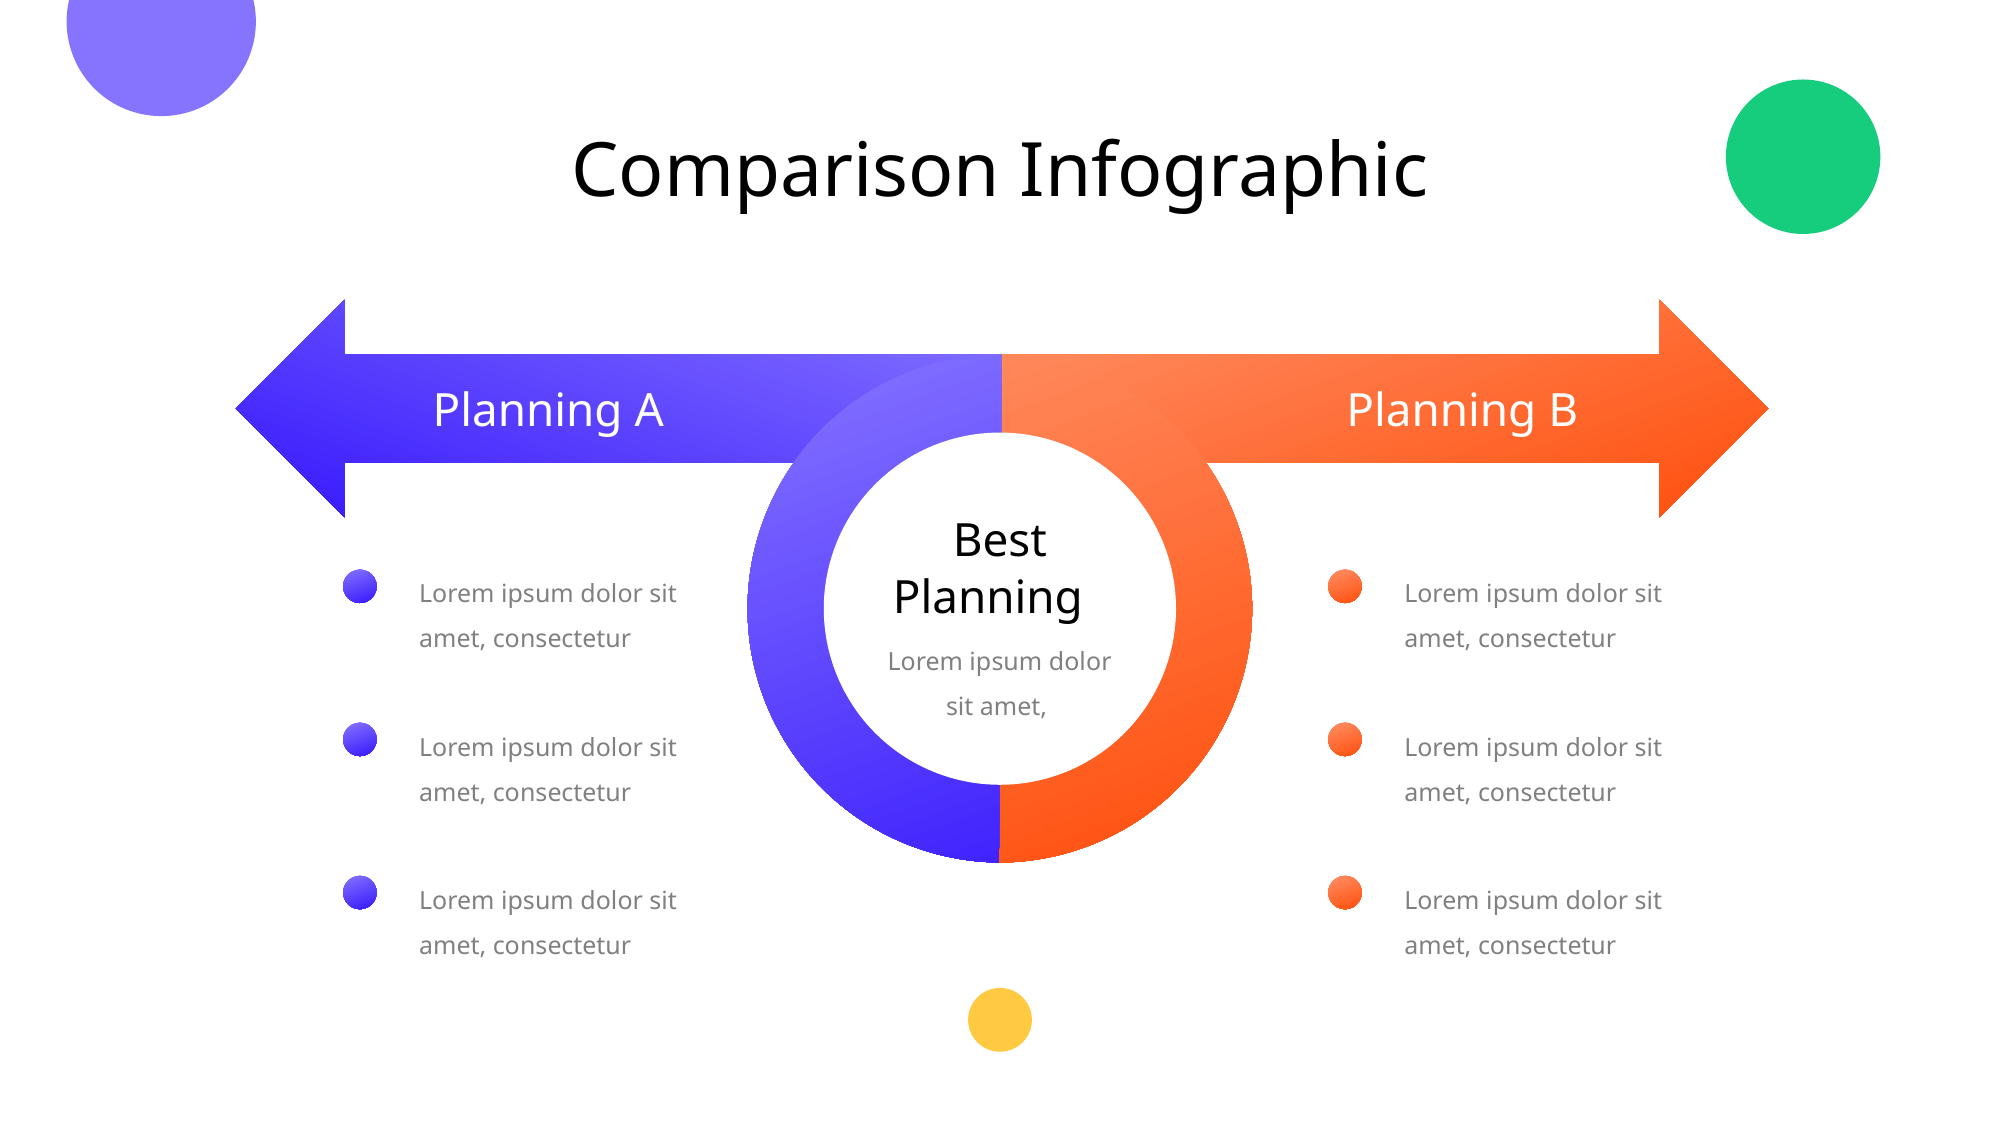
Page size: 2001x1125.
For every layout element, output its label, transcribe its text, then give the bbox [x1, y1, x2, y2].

text_box [65, 0, 257, 118]
text_box [1000, 353, 1254, 864]
title Comparison Infographic [137, 59, 1863, 278]
text_box [234, 297, 989, 520]
text_box [342, 568, 378, 605]
text_box [822, 494, 1178, 786]
text_box Lorem ipsum dolor sit amet, consectetur [1389, 708, 1718, 814]
text_box [1327, 568, 1363, 605]
text_box Planning B [1287, 370, 1638, 452]
text_box Best Planning [864, 489, 1136, 647]
text_box Lorem ipsum dolor sit amet, consectetur [404, 861, 733, 967]
text_box Lorem ipsum dolor sit amet, [872, 622, 1128, 728]
text_box [1327, 874, 1363, 911]
text_box [869, 431, 1131, 489]
text_box [1724, 78, 1882, 236]
text_box Lorem ipsum dolor sit amet, consectetur [1389, 555, 1718, 661]
text_box [746, 353, 1003, 864]
text_box Lorem ipsum dolor sit amet, consectetur [404, 555, 733, 661]
text_box Lorem ipsum dolor sit amet, consectetur [404, 708, 733, 814]
text_box Planning A [373, 370, 724, 452]
text_box [1327, 721, 1363, 758]
text_box Lorem ipsum dolor sit amet, consectetur [1389, 861, 1718, 967]
text_box [342, 721, 378, 758]
text_box [967, 986, 1033, 1053]
text_box [1010, 297, 1770, 520]
text_box [342, 874, 378, 911]
